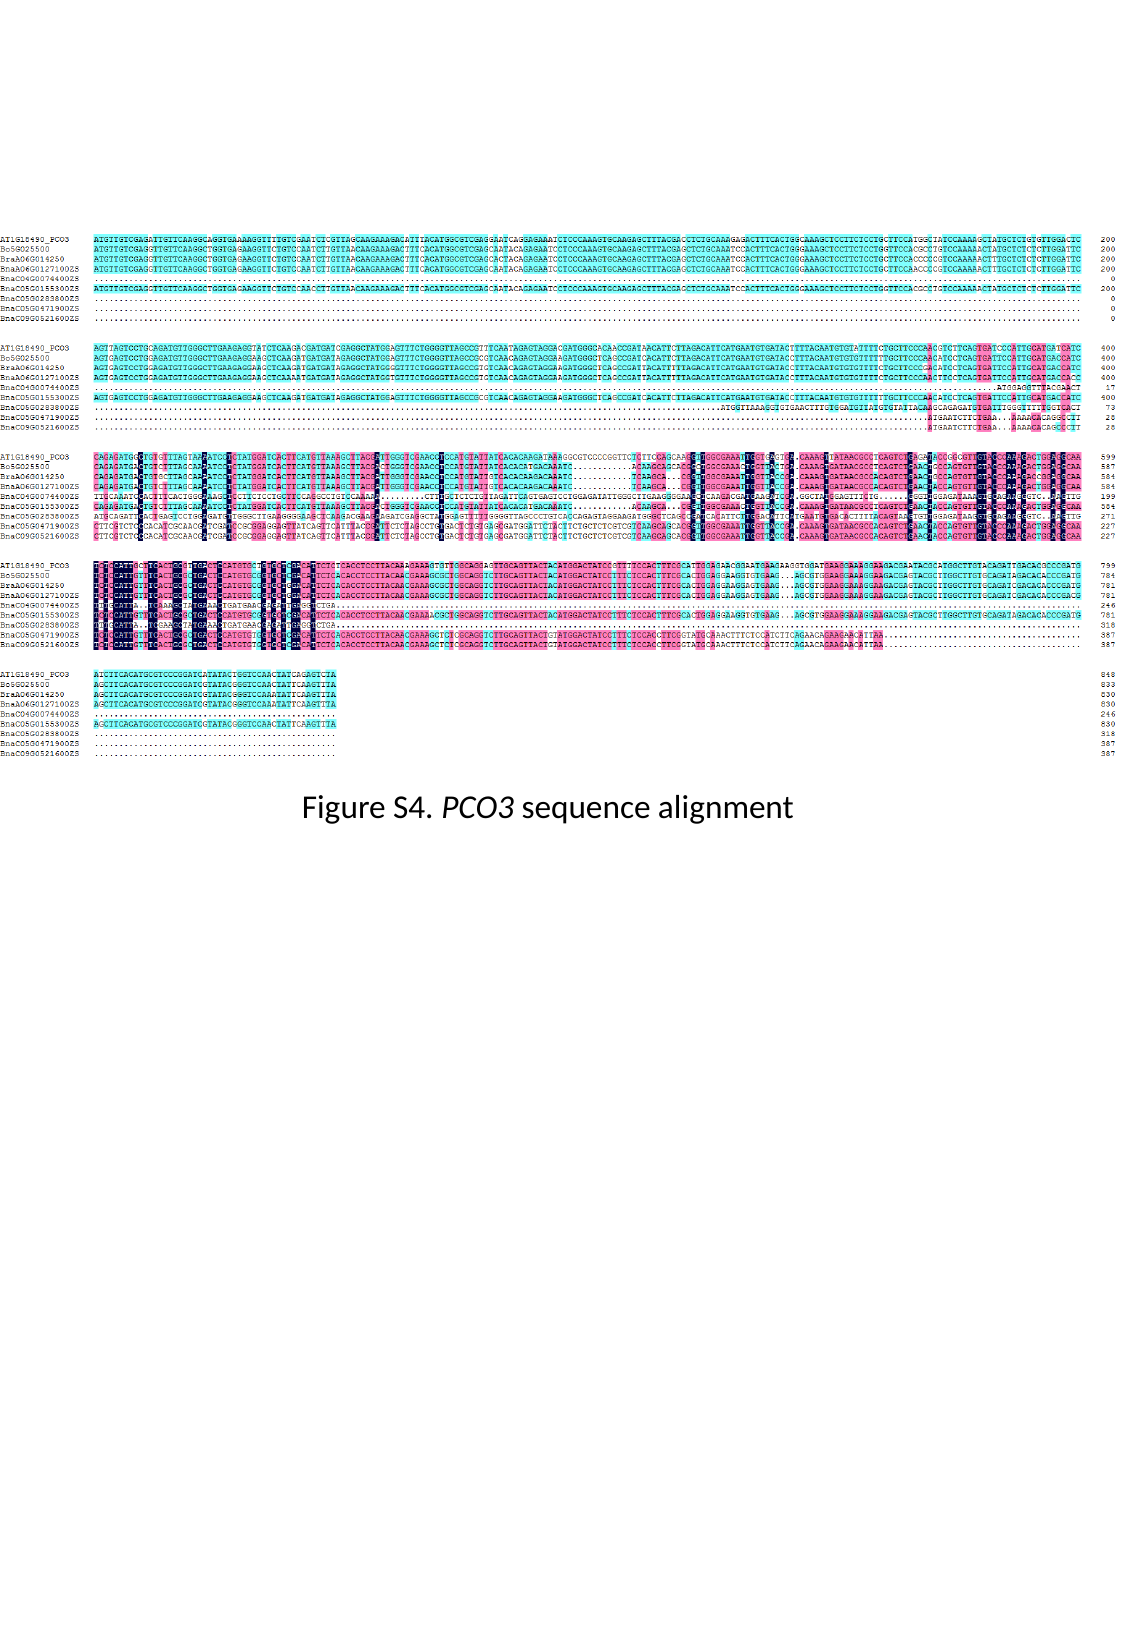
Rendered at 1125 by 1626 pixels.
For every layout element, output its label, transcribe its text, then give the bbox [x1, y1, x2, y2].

text_box Figure S4. PCO3 sequence alignment [287, 778, 930, 833]
picture [0, 234, 1125, 778]
